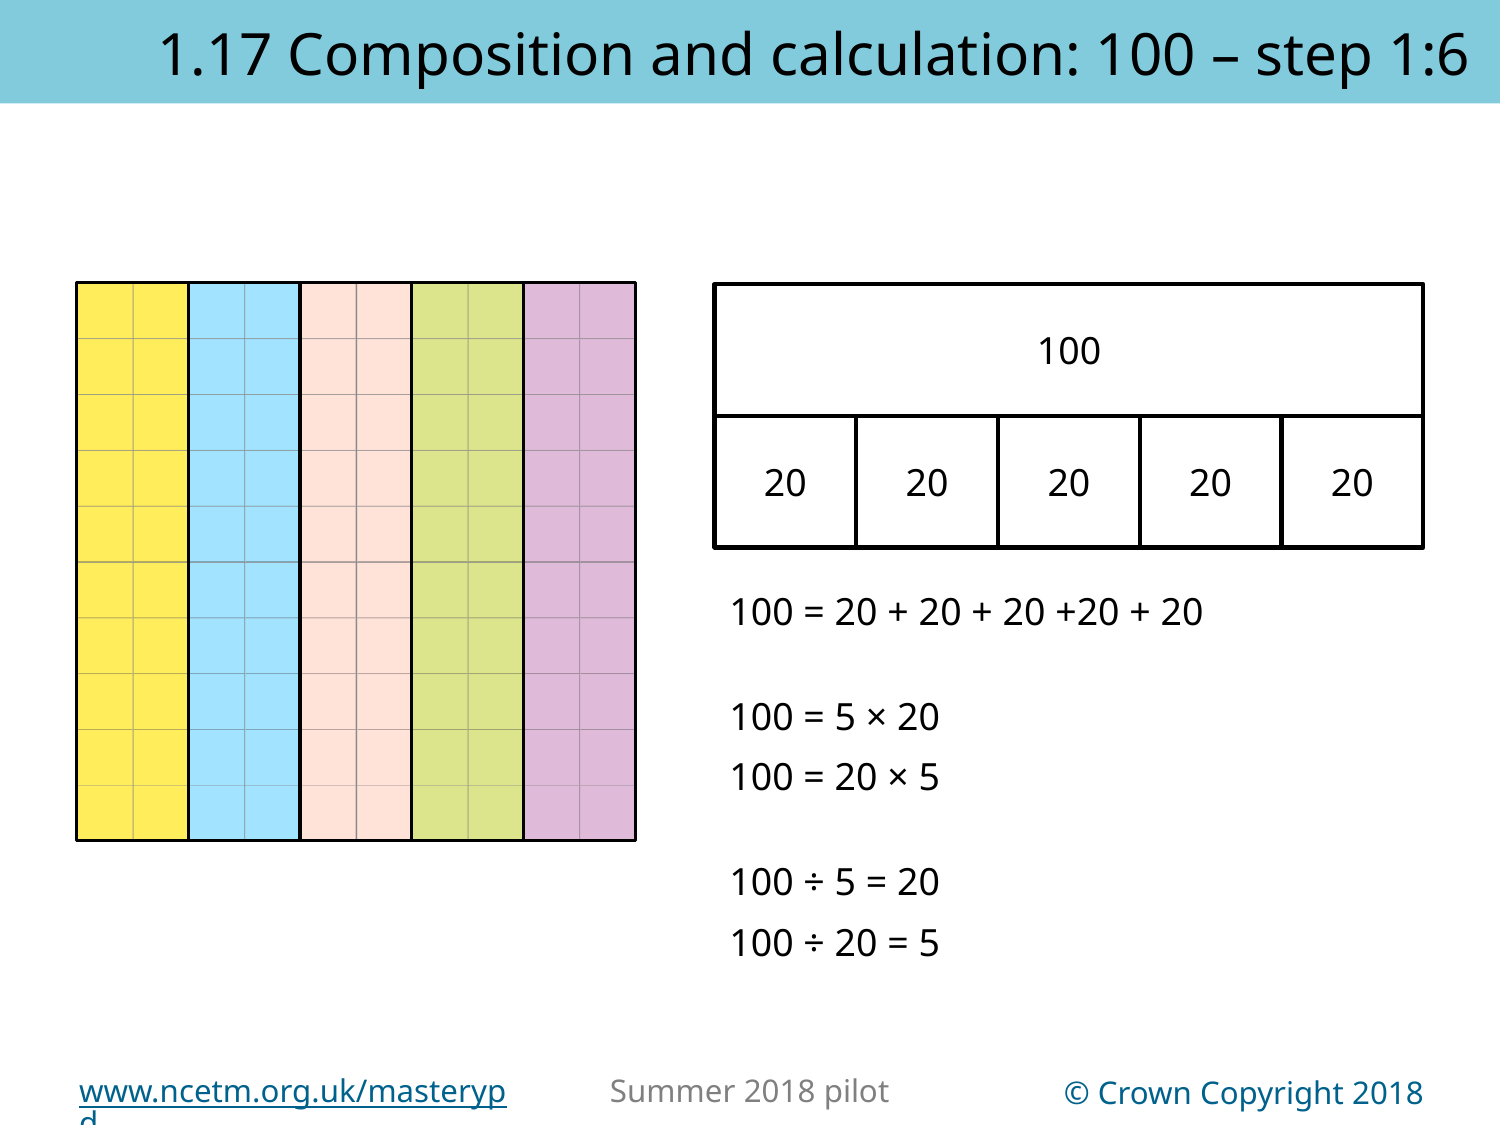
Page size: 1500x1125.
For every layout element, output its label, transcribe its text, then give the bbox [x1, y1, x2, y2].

text_box [714, 415, 856, 548]
text_box 100 ÷ 5 = 20 [714, 850, 999, 911]
text_box [998, 415, 1139, 548]
text_box 100 = 20 × 5 [714, 745, 999, 806]
text_box [1281, 415, 1424, 548]
text_box [714, 284, 1424, 415]
text_box 20 [885, 451, 969, 512]
text_box 100 ÷ 20 = 5 [714, 911, 999, 972]
text_box 20 [744, 451, 827, 512]
text_box 100 = 5 × 20 [714, 685, 999, 745]
text_box 100 = 20 + 20 + 20 +20 + 20 [714, 580, 1293, 641]
text_box 20 [1027, 451, 1111, 512]
picture [76, 282, 636, 843]
text_box 20 [1311, 451, 1394, 512]
text_box 100 [1004, 319, 1134, 380]
text_box 20 [1169, 451, 1252, 512]
list 1.17 Composition and calculation: 100 – step 1:6 [0, 0, 1500, 104]
text_box [1139, 415, 1281, 548]
text_box [856, 415, 998, 548]
